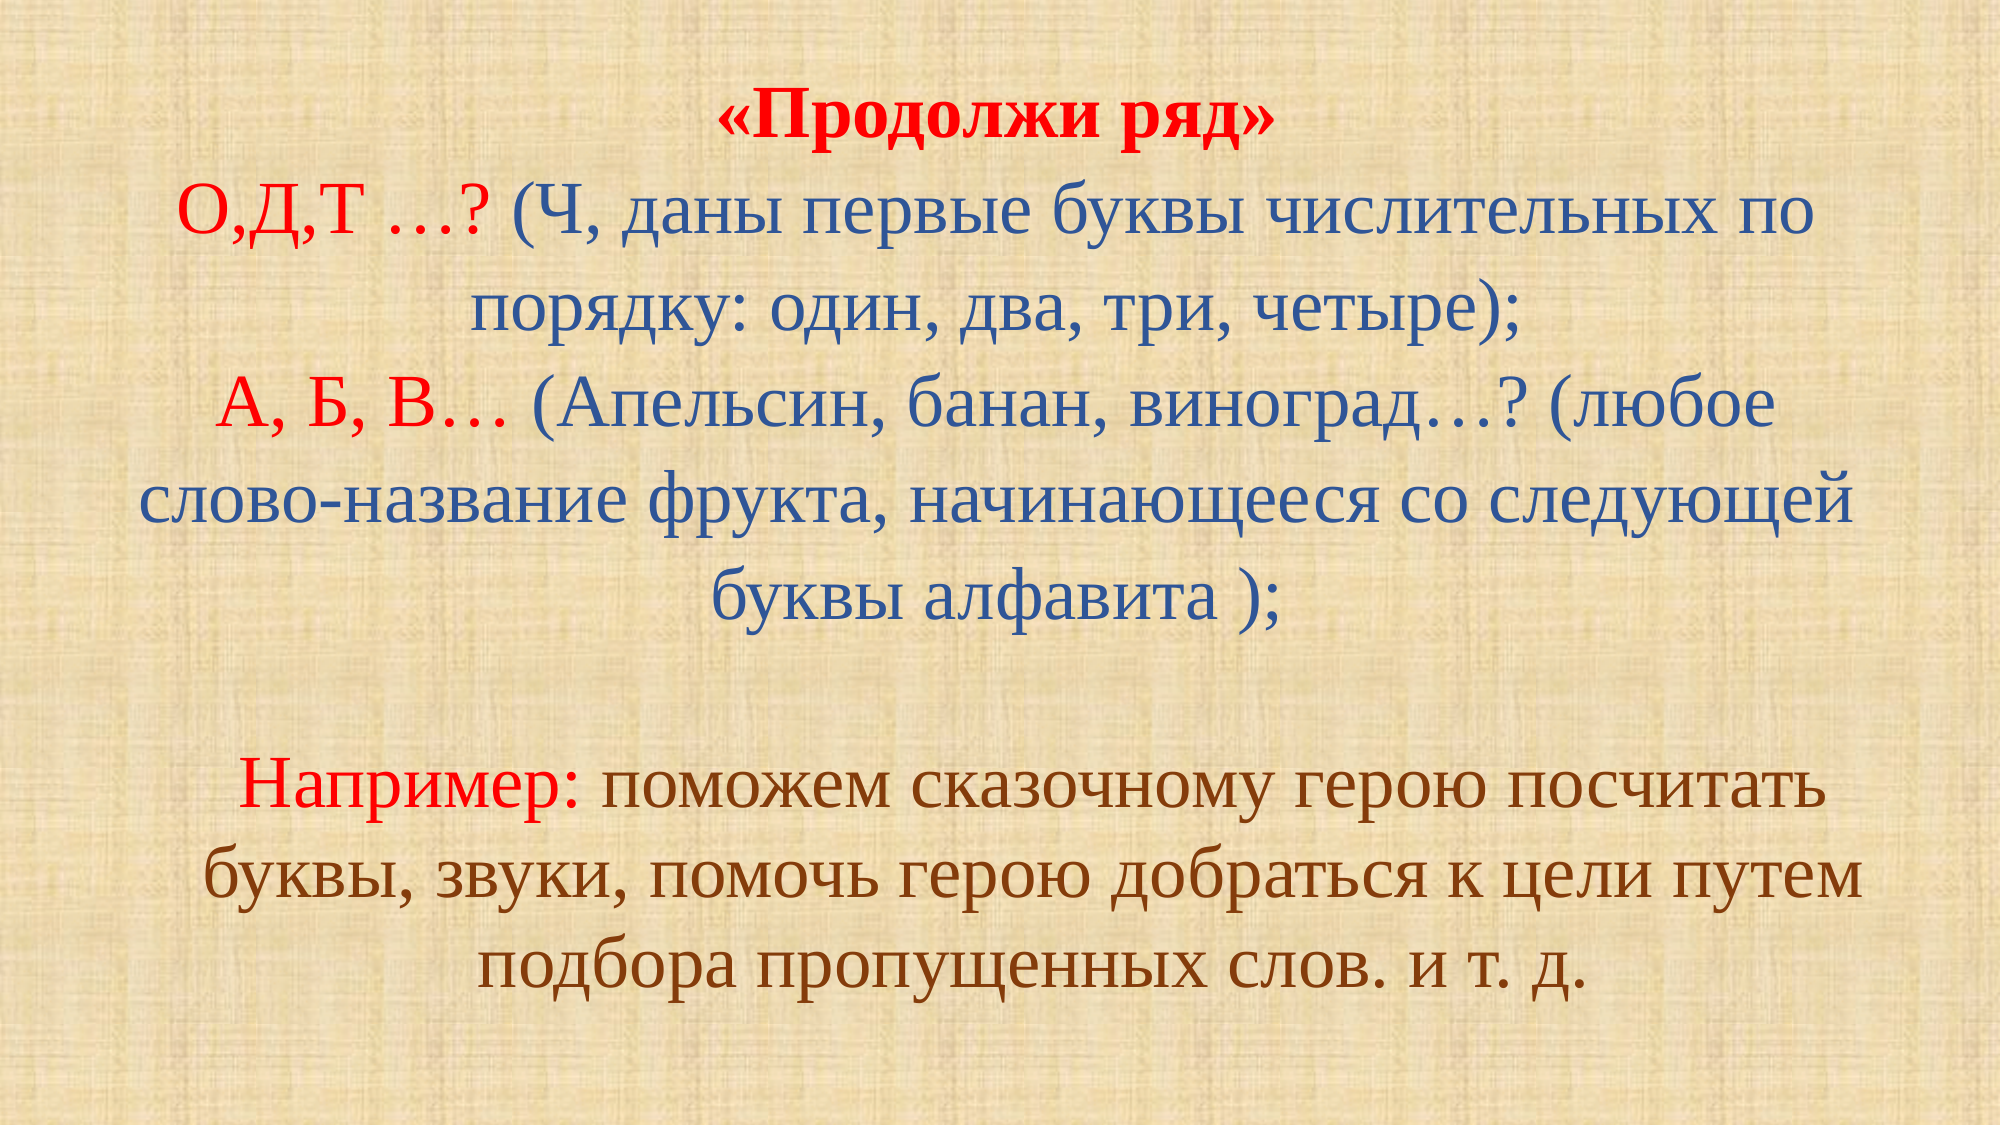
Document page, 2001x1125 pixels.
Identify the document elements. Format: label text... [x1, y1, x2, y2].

text_box «Продолжи ряд» О,Д,Т …? (Ч, даны первые буквы числительных по порядку: один, два, три, четыре); А, Б, В… (Апельсин, банан, виноград…? (любое слово-название фрукта, начинающееся со следующей буквы алфавита ); [115, 49, 1879, 642]
text_box Например: поможем сказочному герою посчитать буквы, звуки, помочь герою добраться к цели путем подбора пропущенных слов. и т. д. [115, 725, 1953, 1011]
picture [0, 0, 2000, 1125]
